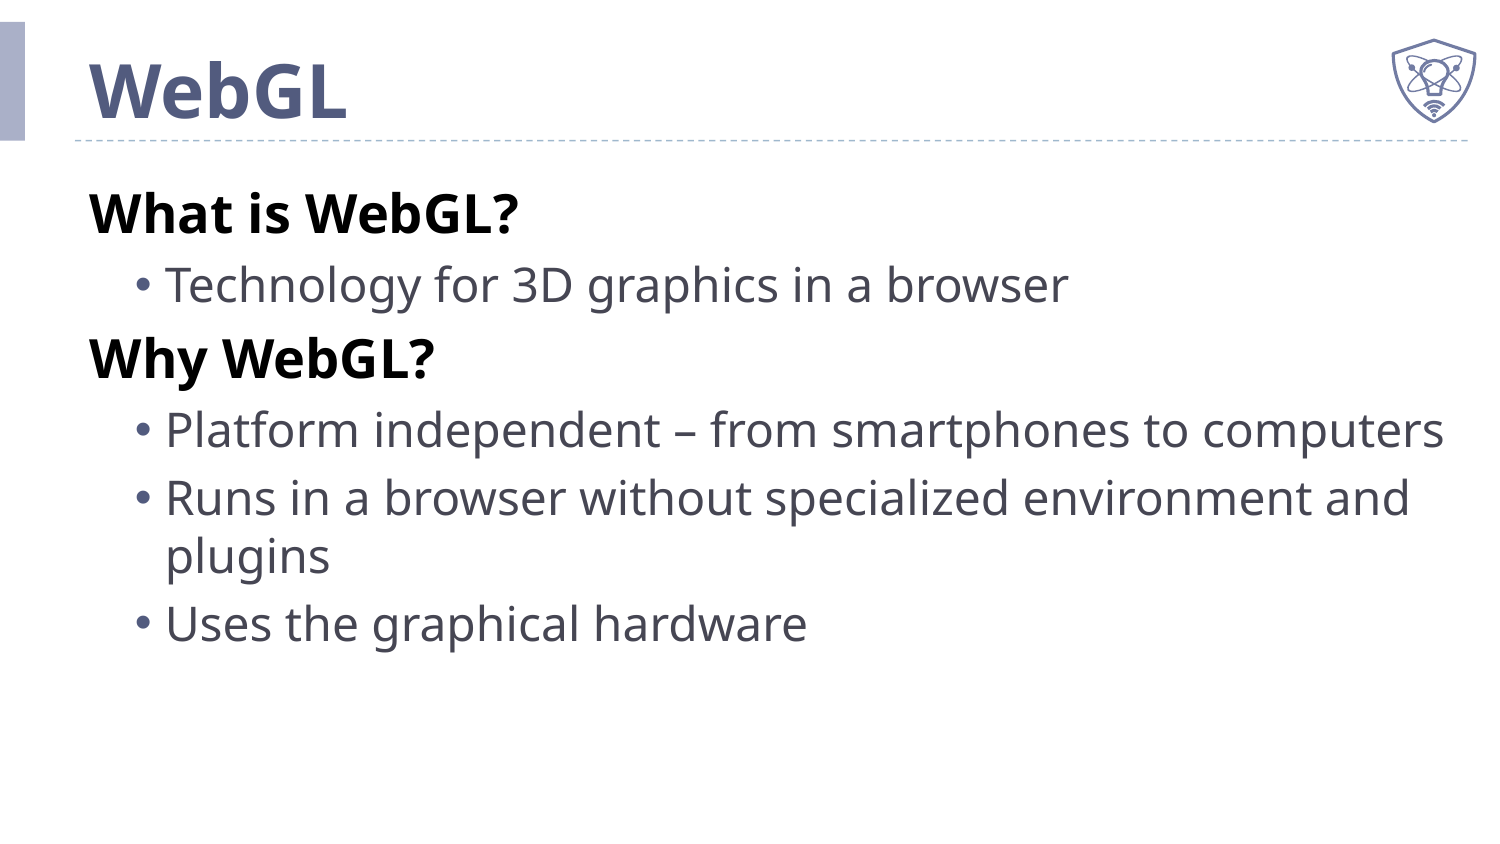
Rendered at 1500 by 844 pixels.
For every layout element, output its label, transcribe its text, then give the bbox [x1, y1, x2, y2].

title WebGL [75, 18, 1475, 141]
list What is WebGL? Technology for 3D graphics in a browser Why WebGL? Platform independent – from smartphones to computers Runs in a browser without specialized environment and plugins Uses the graphical hardware [75, 171, 1475, 835]
